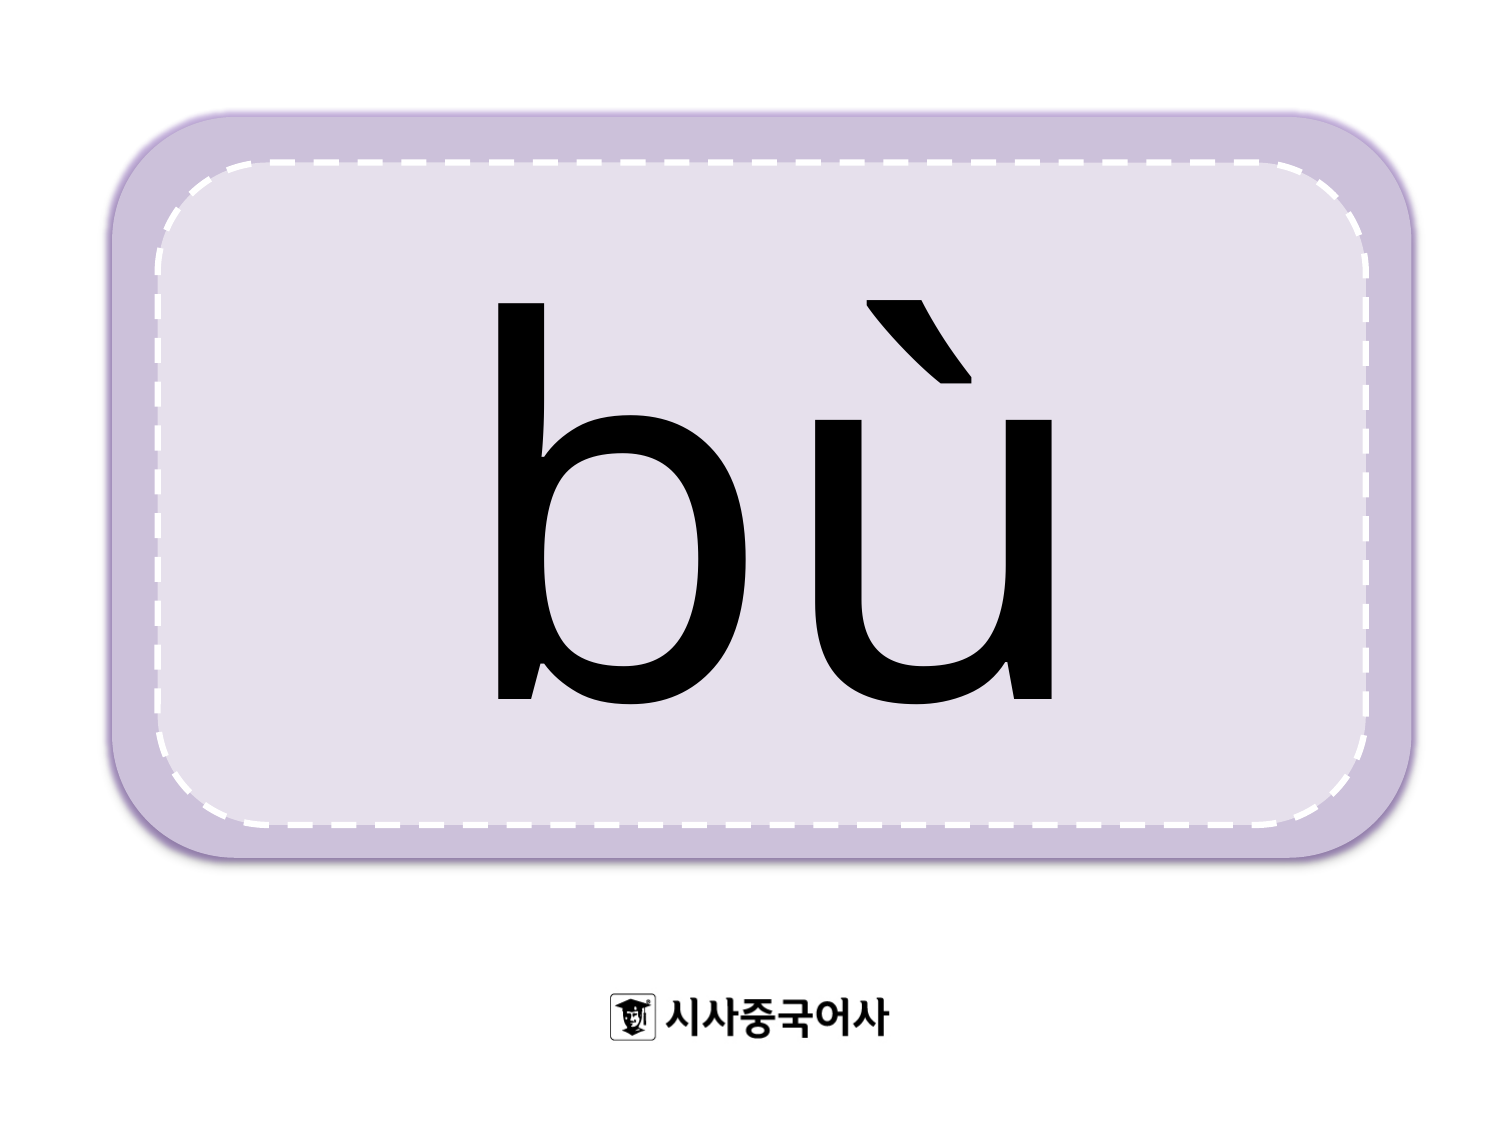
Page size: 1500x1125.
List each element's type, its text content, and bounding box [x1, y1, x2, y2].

text_box bù [171, 159, 1380, 823]
picture [602, 987, 898, 1047]
